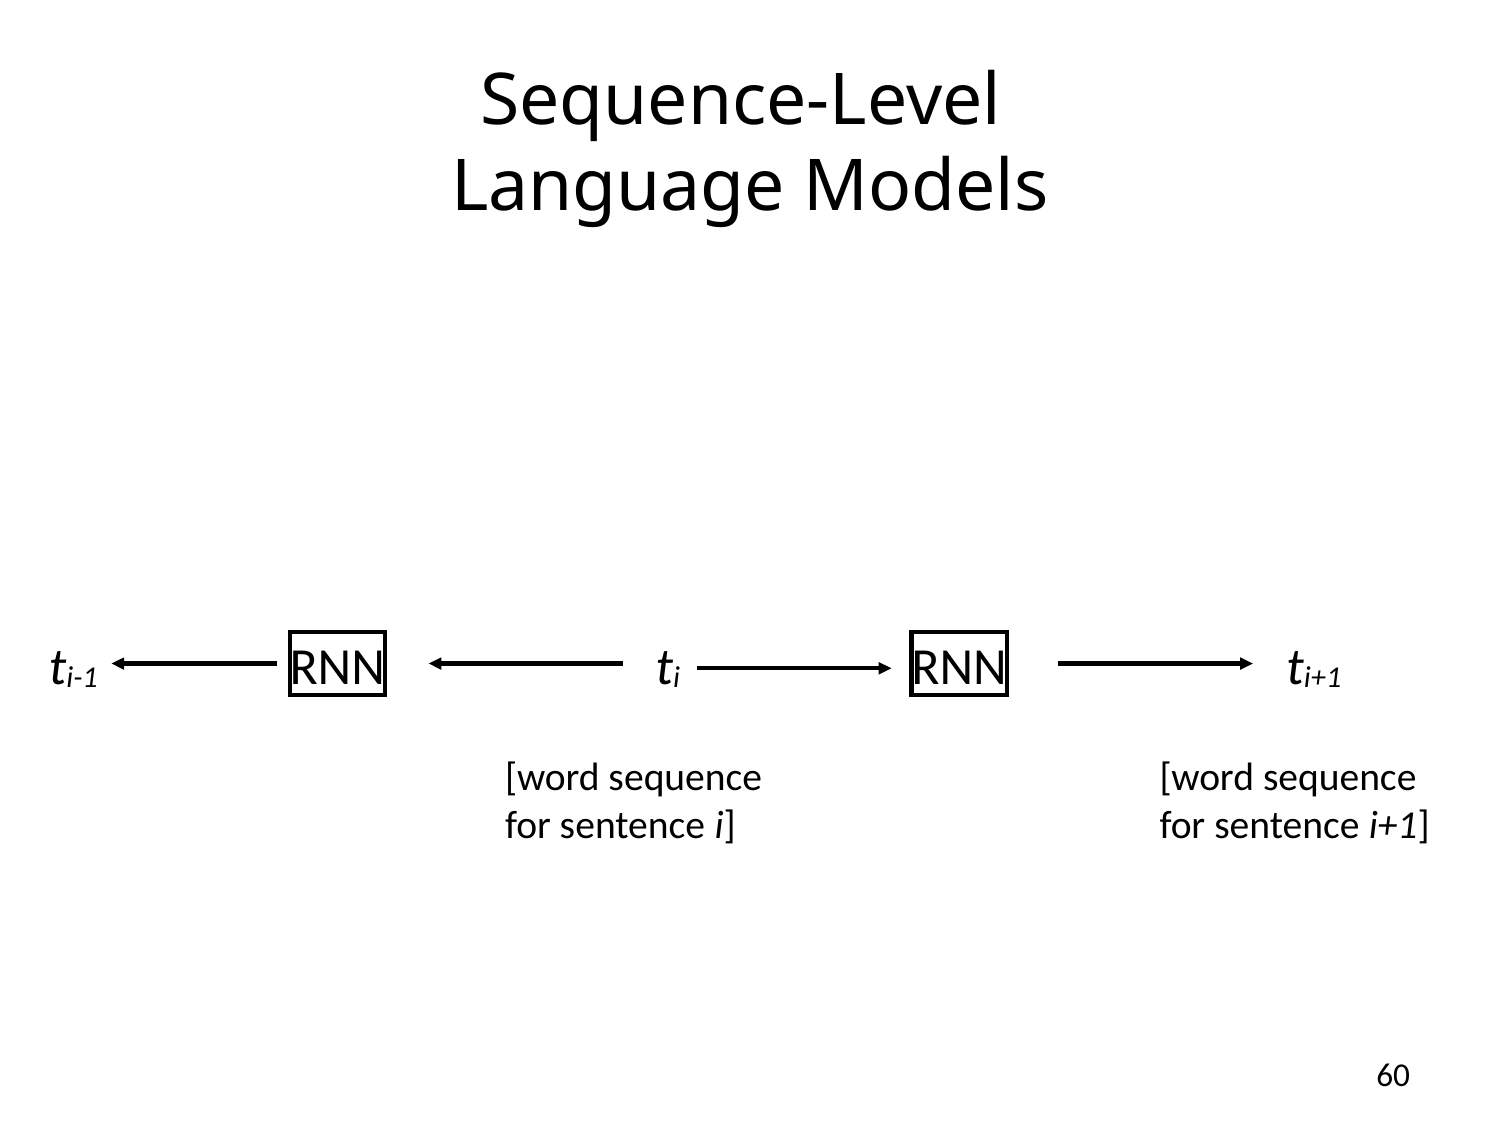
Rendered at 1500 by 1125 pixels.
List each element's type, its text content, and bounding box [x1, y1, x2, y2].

title Sequence-Level Language Models [75, 45, 1425, 233]
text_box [499, 623, 778, 856]
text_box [1057, 623, 1441, 856]
slide_number 60 [1074, 1042, 1425, 1103]
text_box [782, 631, 1008, 696]
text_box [33, 623, 623, 704]
